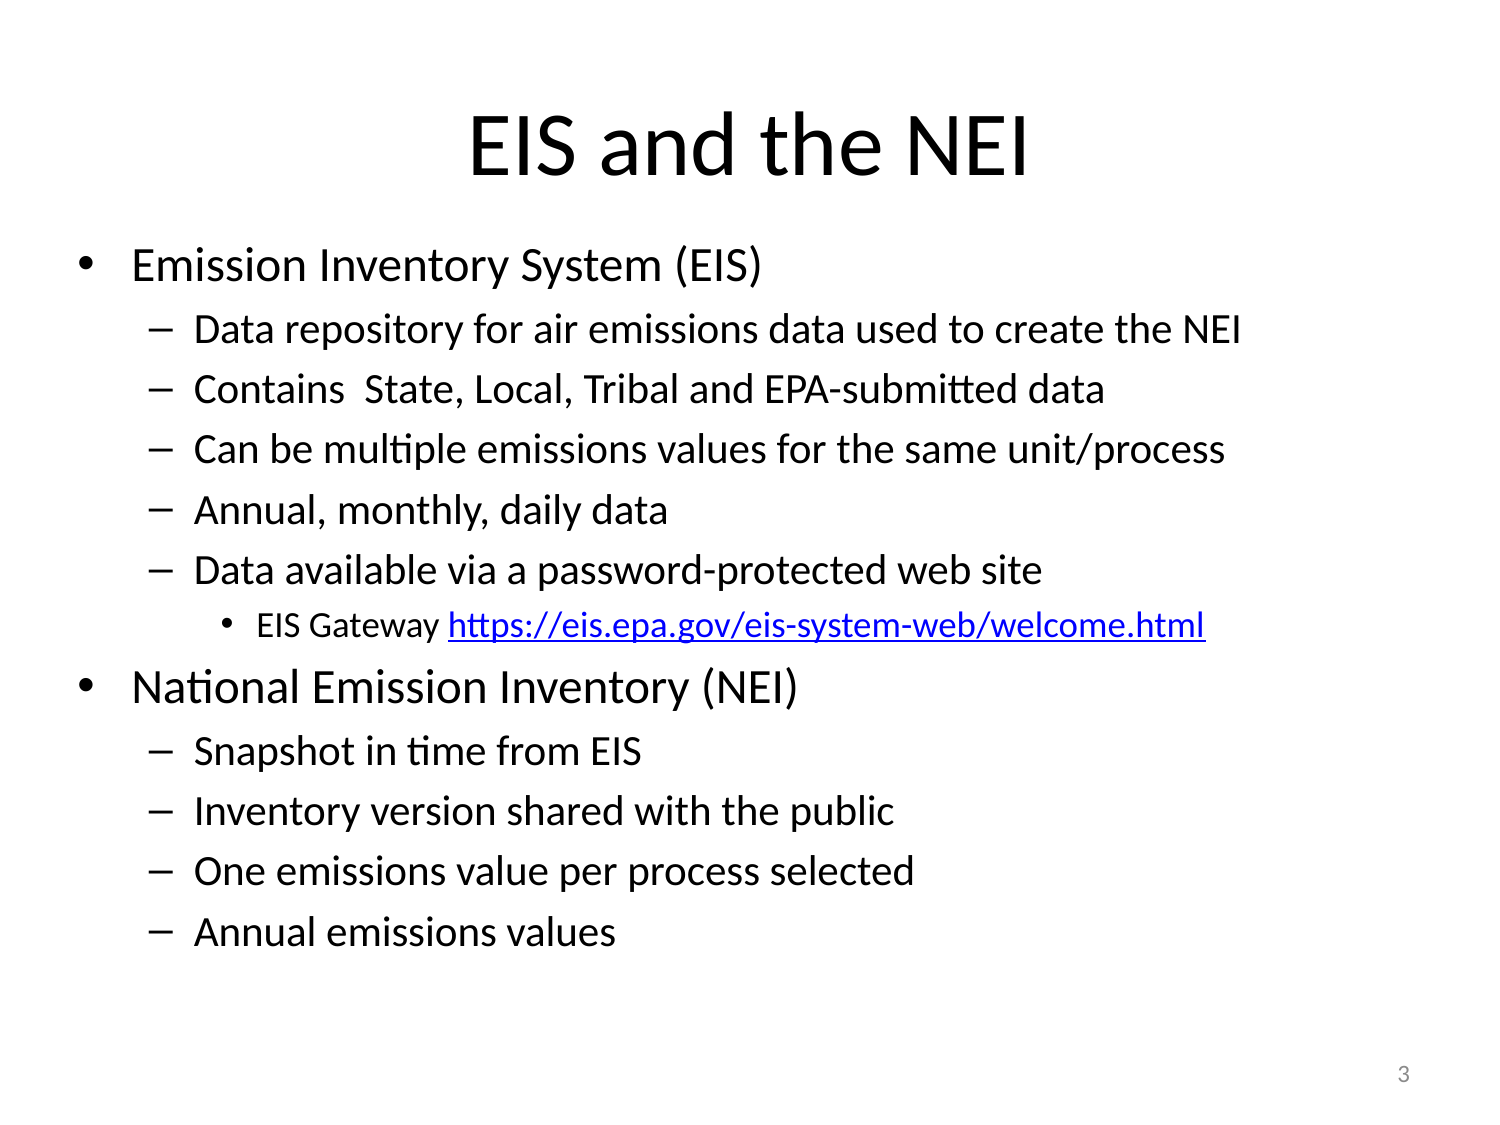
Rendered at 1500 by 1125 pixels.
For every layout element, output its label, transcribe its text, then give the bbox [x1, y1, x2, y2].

slide_number 3 [1074, 1042, 1425, 1103]
list Emission Inventory System (EIS) Data repository for air emissions data used to create the NEI Contains State, Local, Tribal and EPA-submitted data Can be multiple emissions values for the same unit/process Annual, monthly, daily data Data available via a password-protected web site EIS Gateway https://eis.epa.gov/eis-system-web/welcome.html National Emission Inventory (NEI) Snapshot in time from EIS Inventory version shared with the public One emissions value per process selected Annual emissions values [62, 224, 1413, 968]
title EIS and the NEI [75, 45, 1425, 233]
